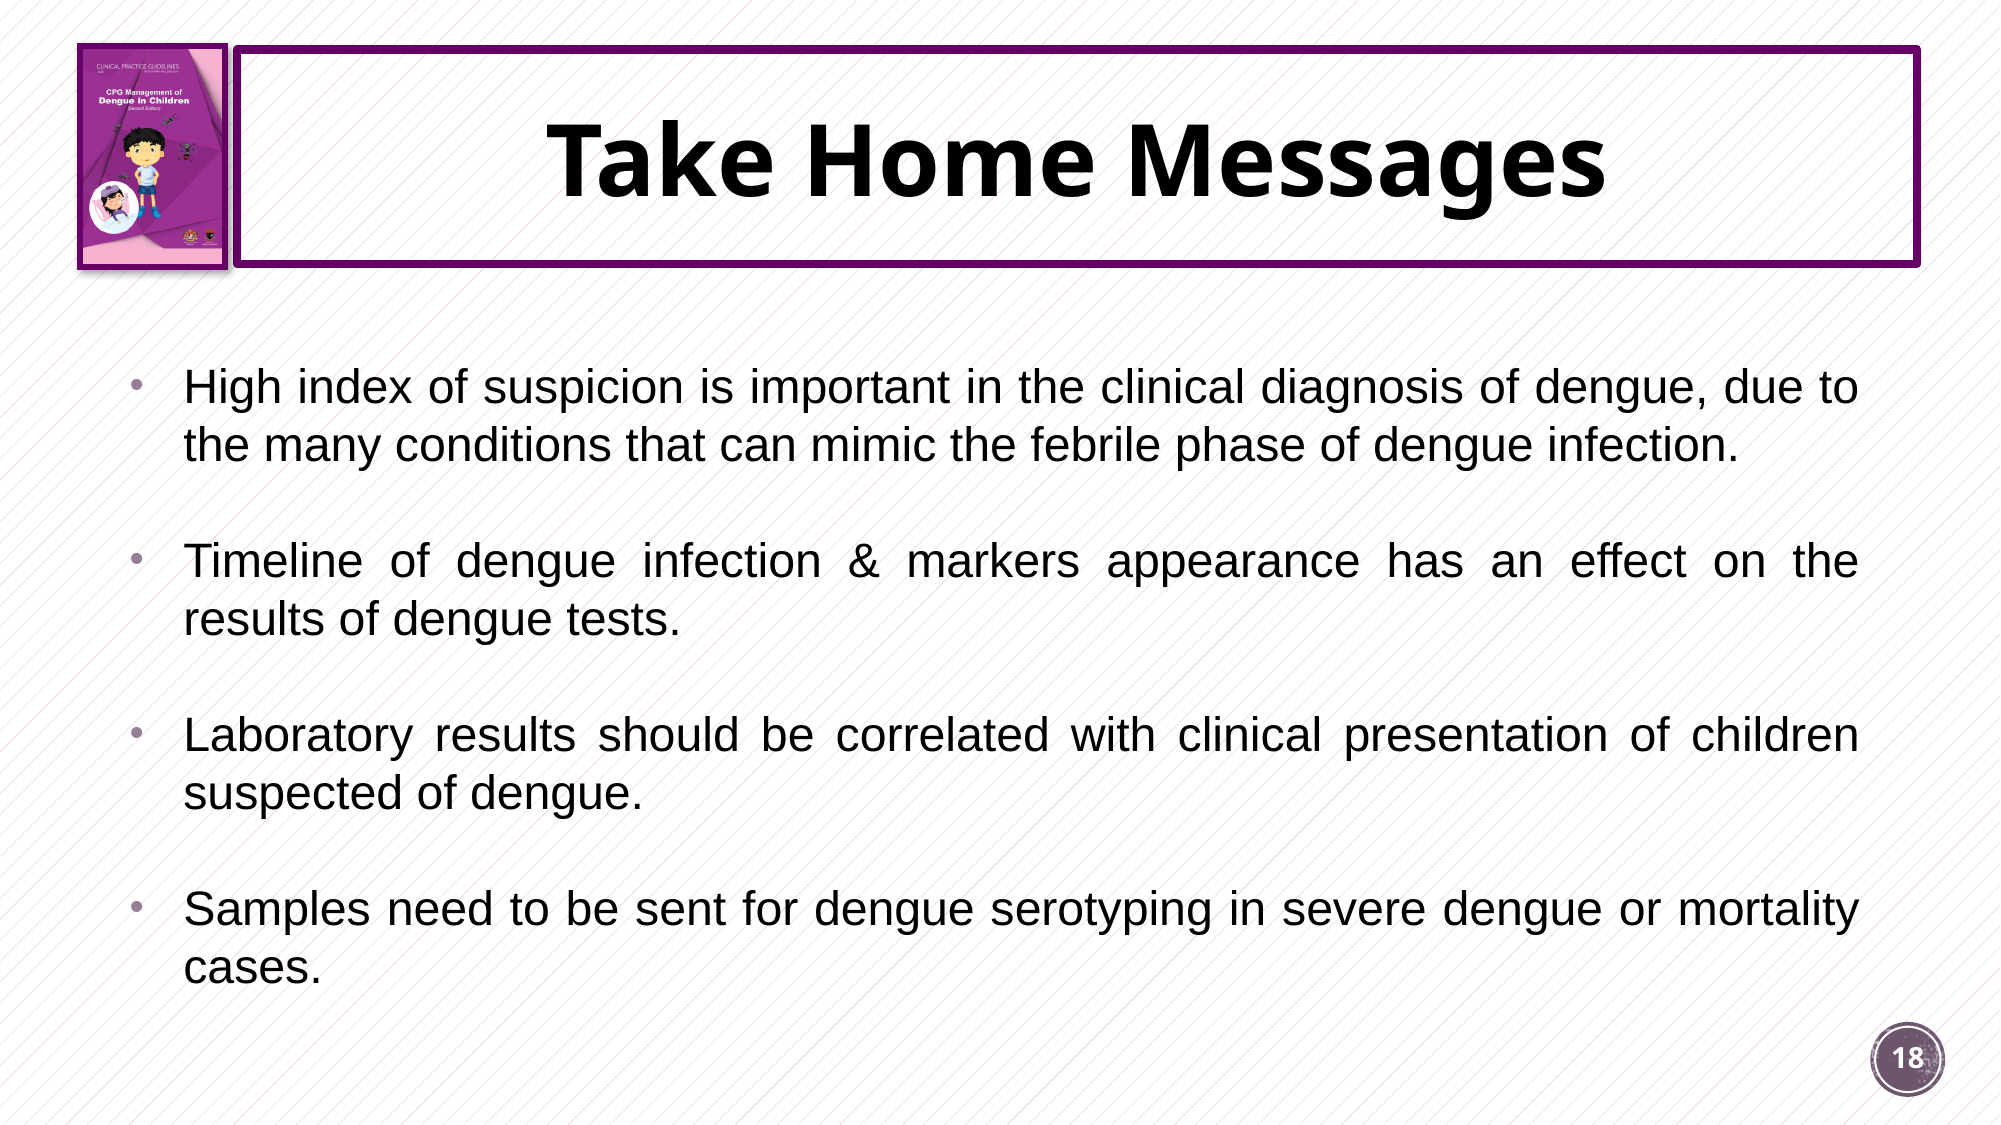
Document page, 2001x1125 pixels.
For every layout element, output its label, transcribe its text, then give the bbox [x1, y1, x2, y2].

picture [83, 49, 222, 264]
list High index of suspicion is important in the clinical diagnosis of dengue, due to the many conditions that can mimic the febrile phase of dengue infection. Timeline of dengue infection & markers appearance has an effect on the results of dengue tests. Laboratory results should be correlated with clinical presentation of children suspected of dengue. Samples need to be sent for dengue serotyping in severe dengue or mortality cases. [114, 348, 1877, 1013]
text_box Take Home Messages [237, 49, 1918, 264]
slide_number 18 [1855, 1028, 1961, 1089]
